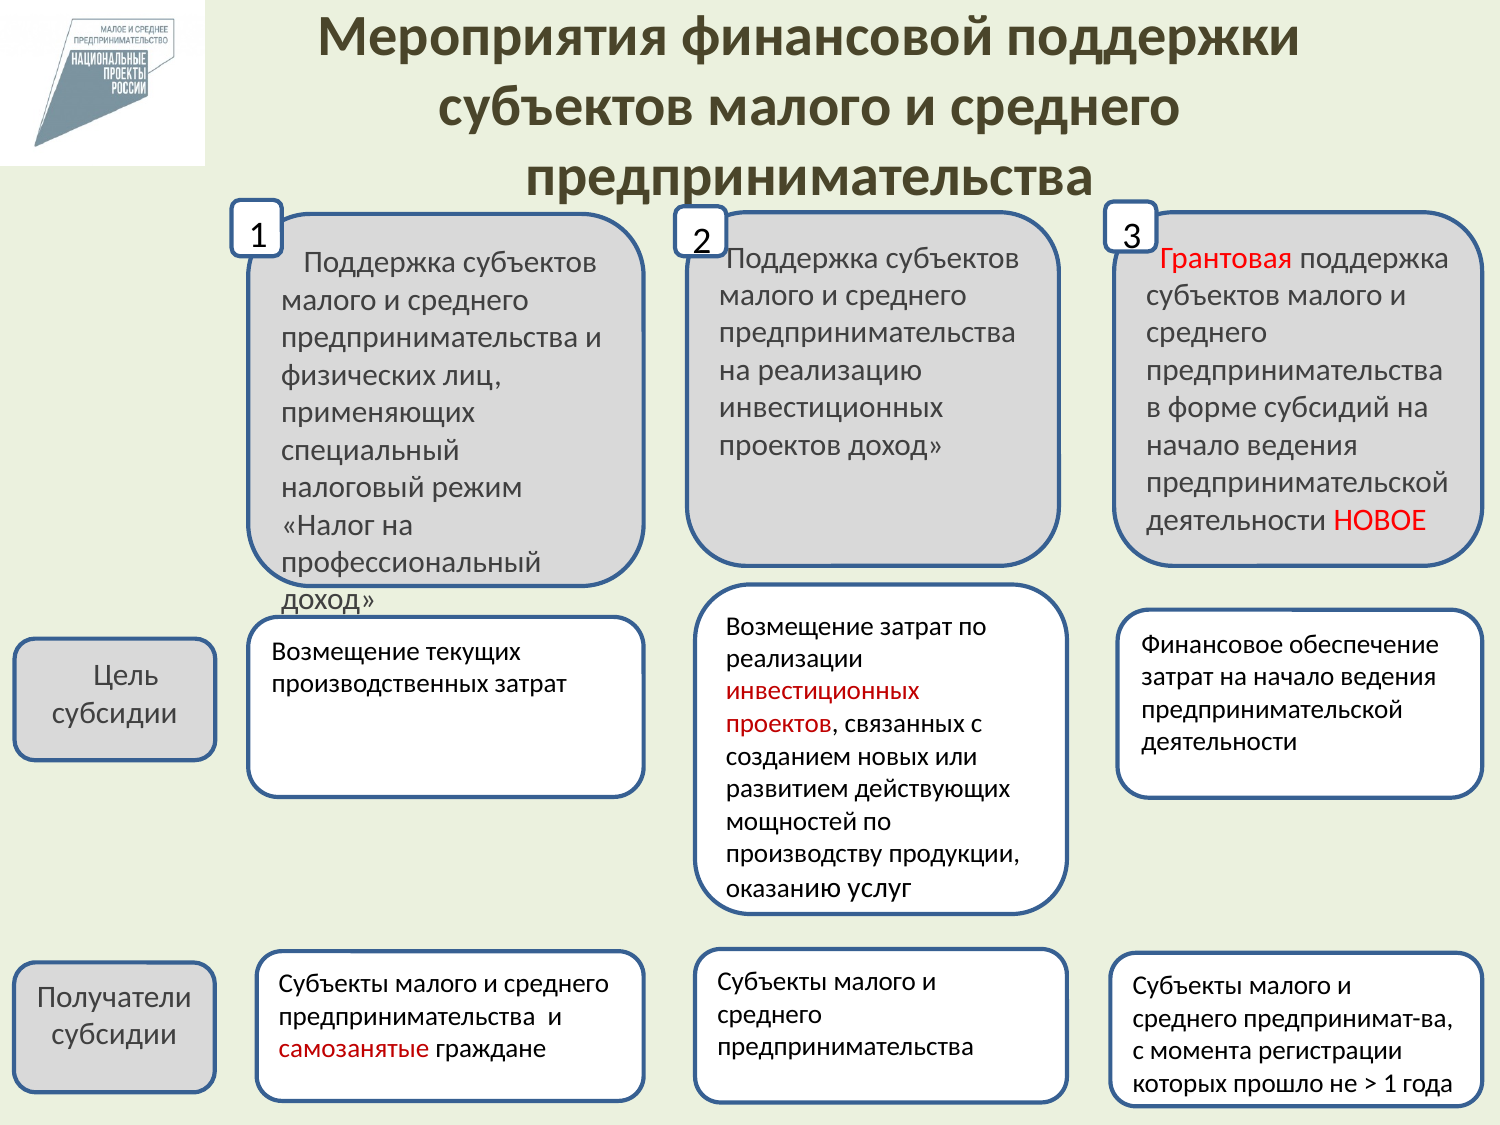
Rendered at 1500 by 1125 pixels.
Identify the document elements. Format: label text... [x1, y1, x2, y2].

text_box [0, 199, 1483, 1102]
title Мероприятия финансовой поддержки субъектов малого и среднего предпринимательства [194, 7, 1425, 197]
picture [0, 0, 205, 166]
